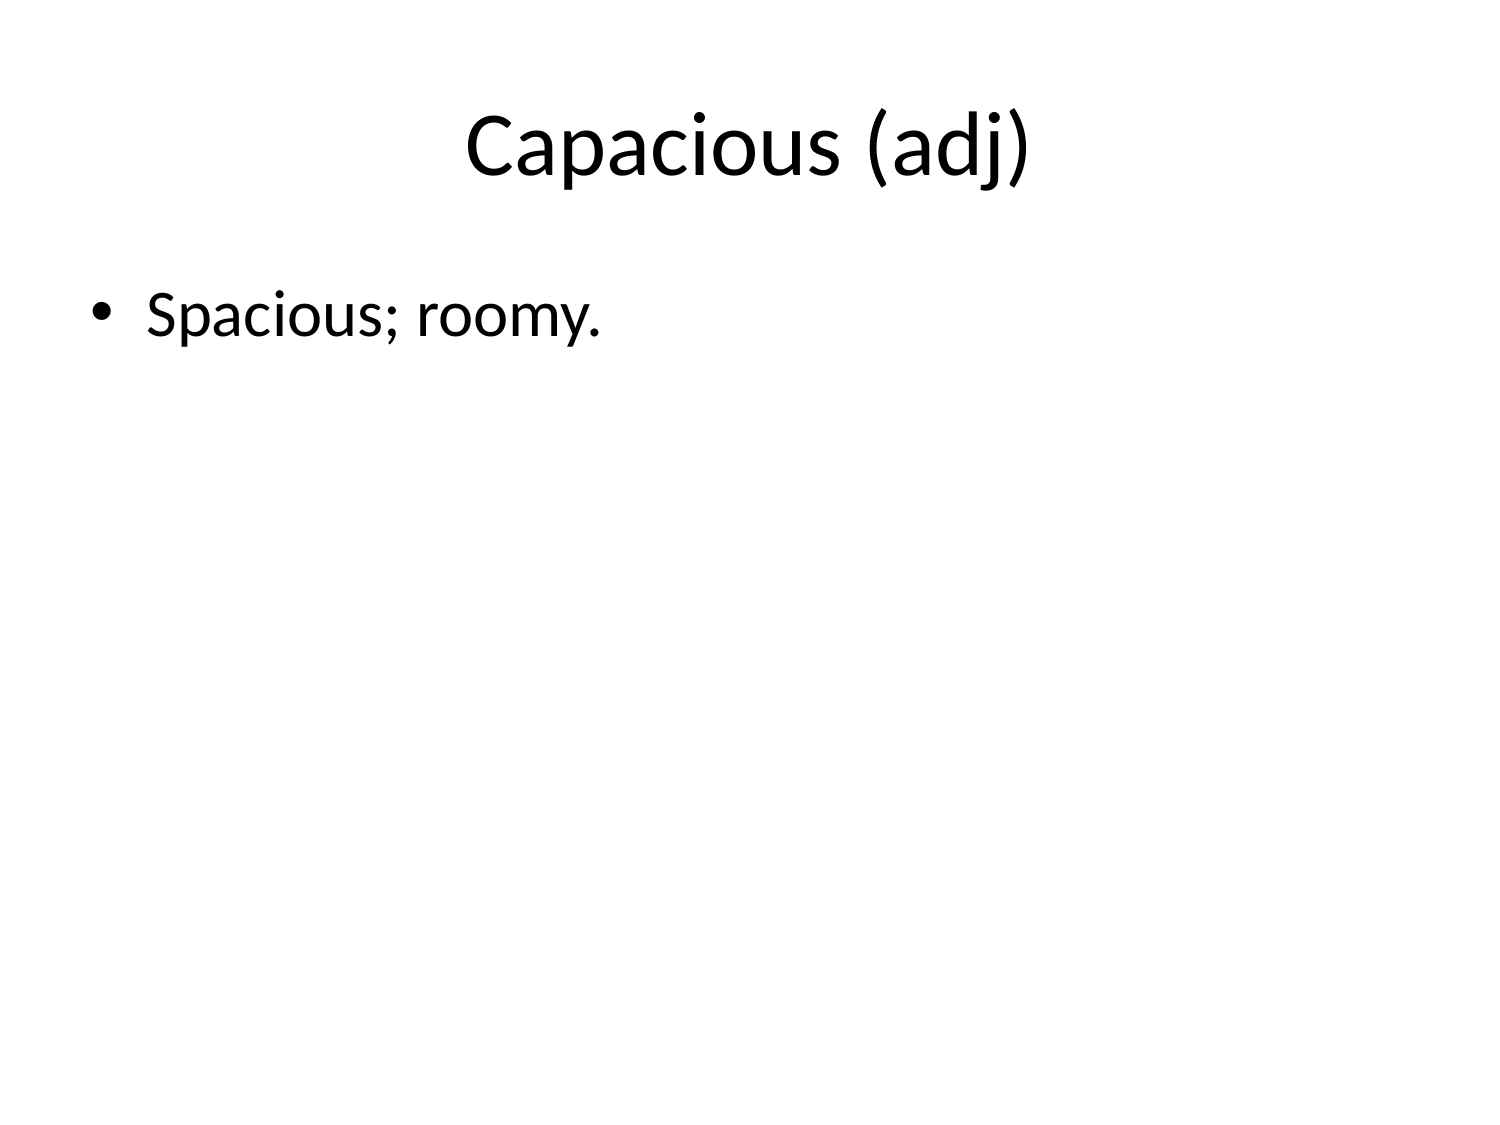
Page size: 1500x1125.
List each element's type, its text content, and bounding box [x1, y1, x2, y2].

list Spacious; roomy. [75, 262, 1425, 1005]
title Capacious (adj) [75, 45, 1425, 233]
